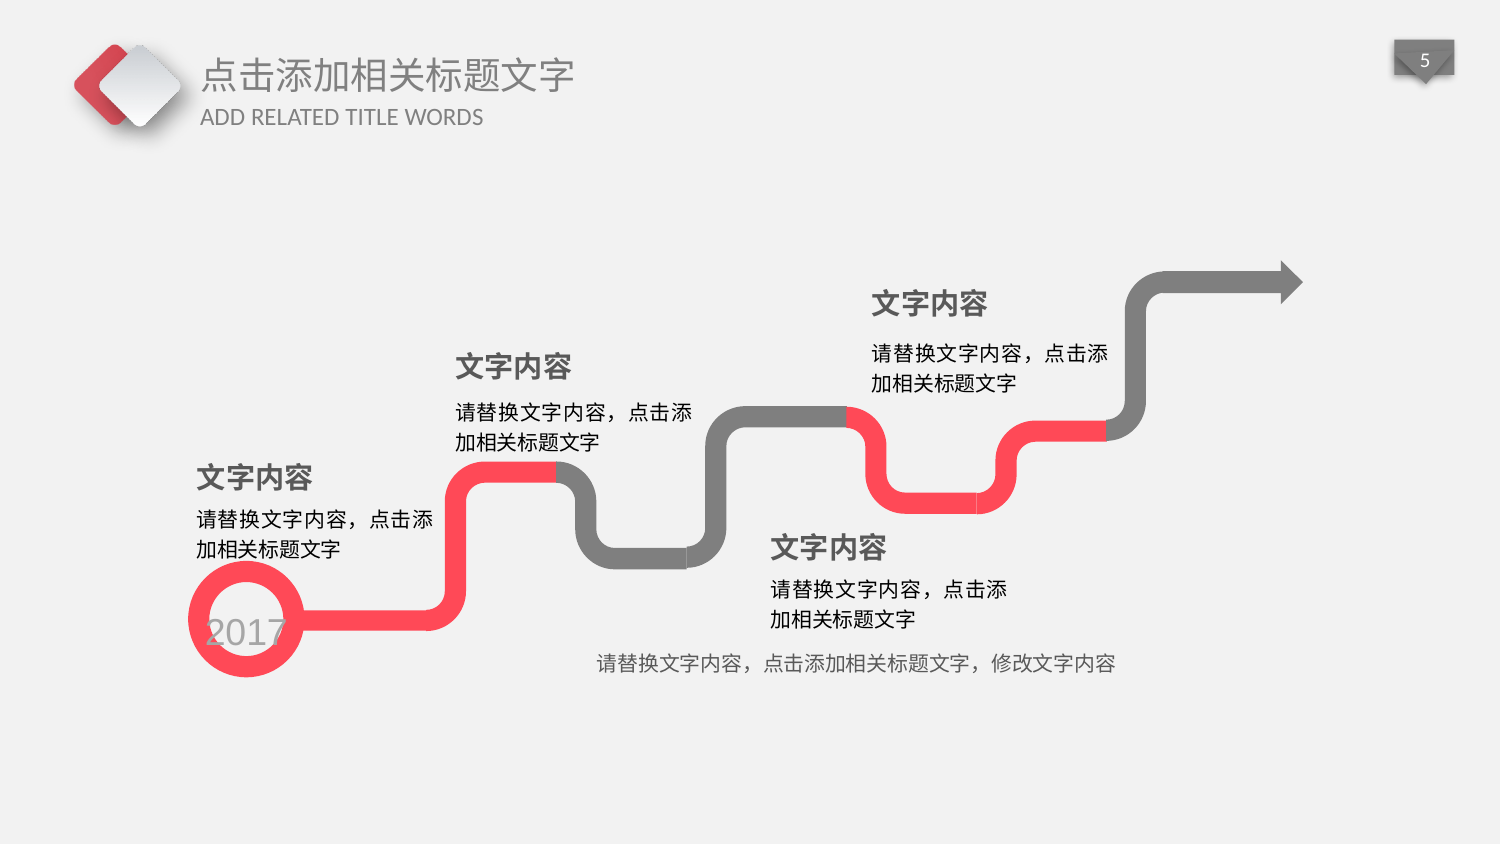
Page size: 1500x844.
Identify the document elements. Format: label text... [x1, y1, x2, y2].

text_box [199, 653, 294, 678]
text_box [1160, 258, 1306, 307]
text_box [556, 464, 687, 570]
text_box [686, 406, 846, 568]
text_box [196, 452, 434, 562]
text_box [1106, 271, 1160, 441]
text_box [300, 608, 428, 633]
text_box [455, 341, 693, 456]
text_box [770, 522, 1008, 633]
text_box 请替换文字内容，点击添加相关标题文字，修改文字内容 [596, 645, 1318, 676]
text_box [188, 570, 304, 651]
picture [89, 35, 190, 136]
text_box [871, 278, 1109, 397]
text_box 2017 [197, 598, 295, 653]
text_box [846, 406, 977, 514]
text_box [428, 464, 556, 631]
text_box [976, 420, 1107, 515]
